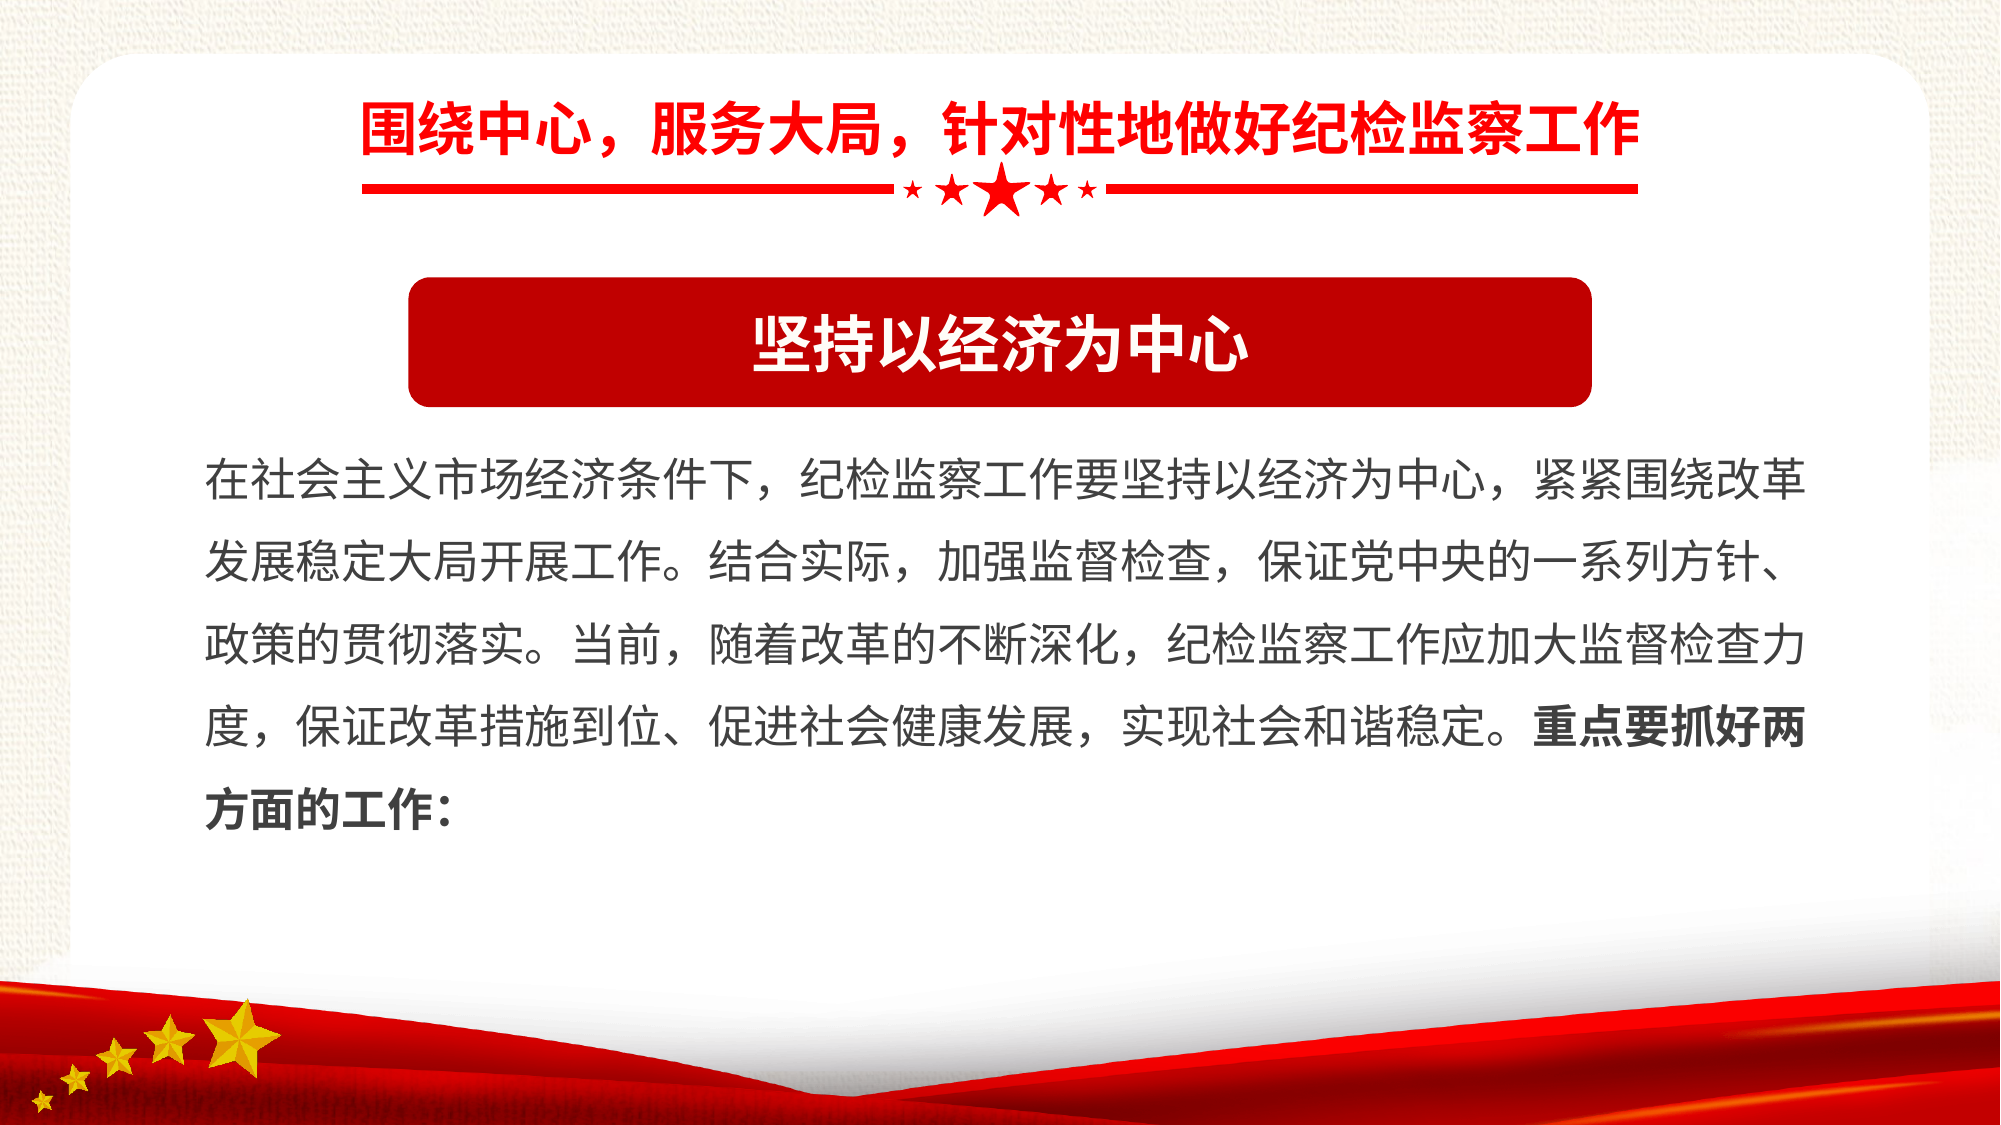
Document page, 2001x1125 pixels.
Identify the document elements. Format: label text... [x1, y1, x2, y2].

text_box 坚持以经济为中心 [408, 277, 1592, 408]
text_box 在社会主义市场经济条件下，纪检监察工作要坚持以经济为中心，紧紧围绕改革发展稳定大局开展工作。结合实际，加强监督检查，保证党中央的一系列方针、政策的贯彻落实。当前，随着改革的不断深化，纪检监察工作应加大监督检查力度，保证改革措施到位、促进社会健康发展，实现社会和谐稳定。重点要抓好两方面的工作： [189, 415, 1823, 843]
picture [0, 0, 2000, 1125]
